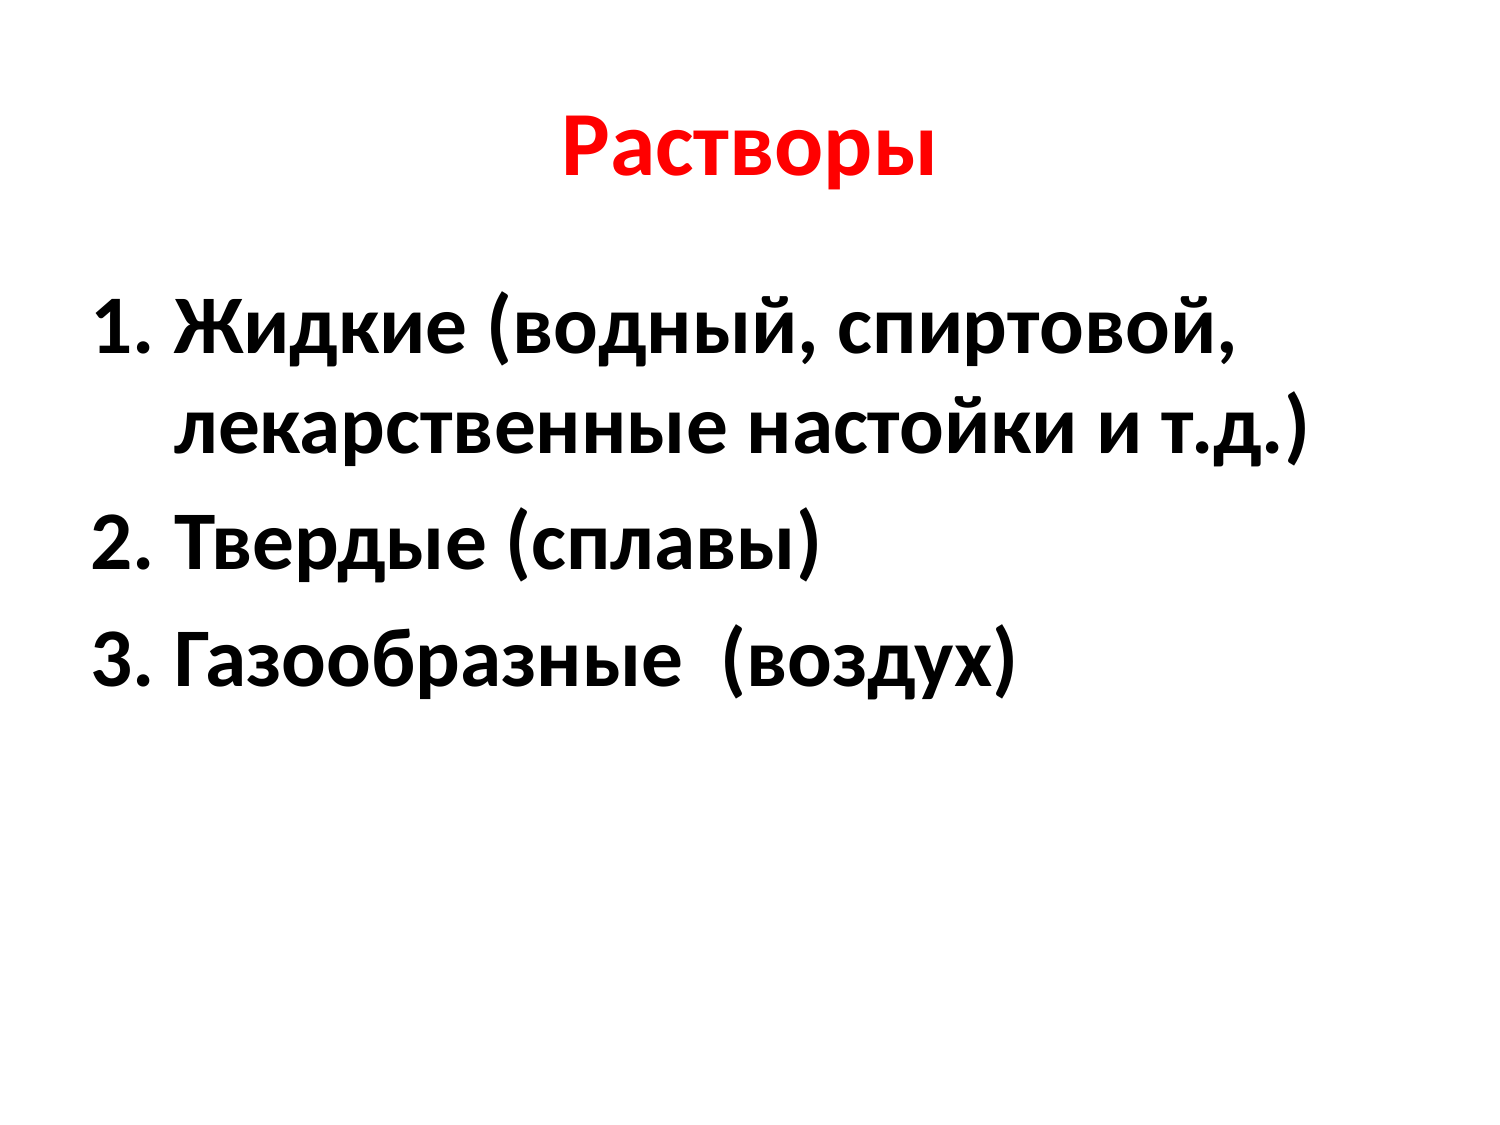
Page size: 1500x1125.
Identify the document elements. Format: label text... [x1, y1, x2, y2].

list Жидкие (водный, спиртовой, лекарственные настойки и т.д.) Твердые (сплавы) Газообразные (воздух) [75, 262, 1425, 1005]
title Растворы [75, 45, 1425, 233]
